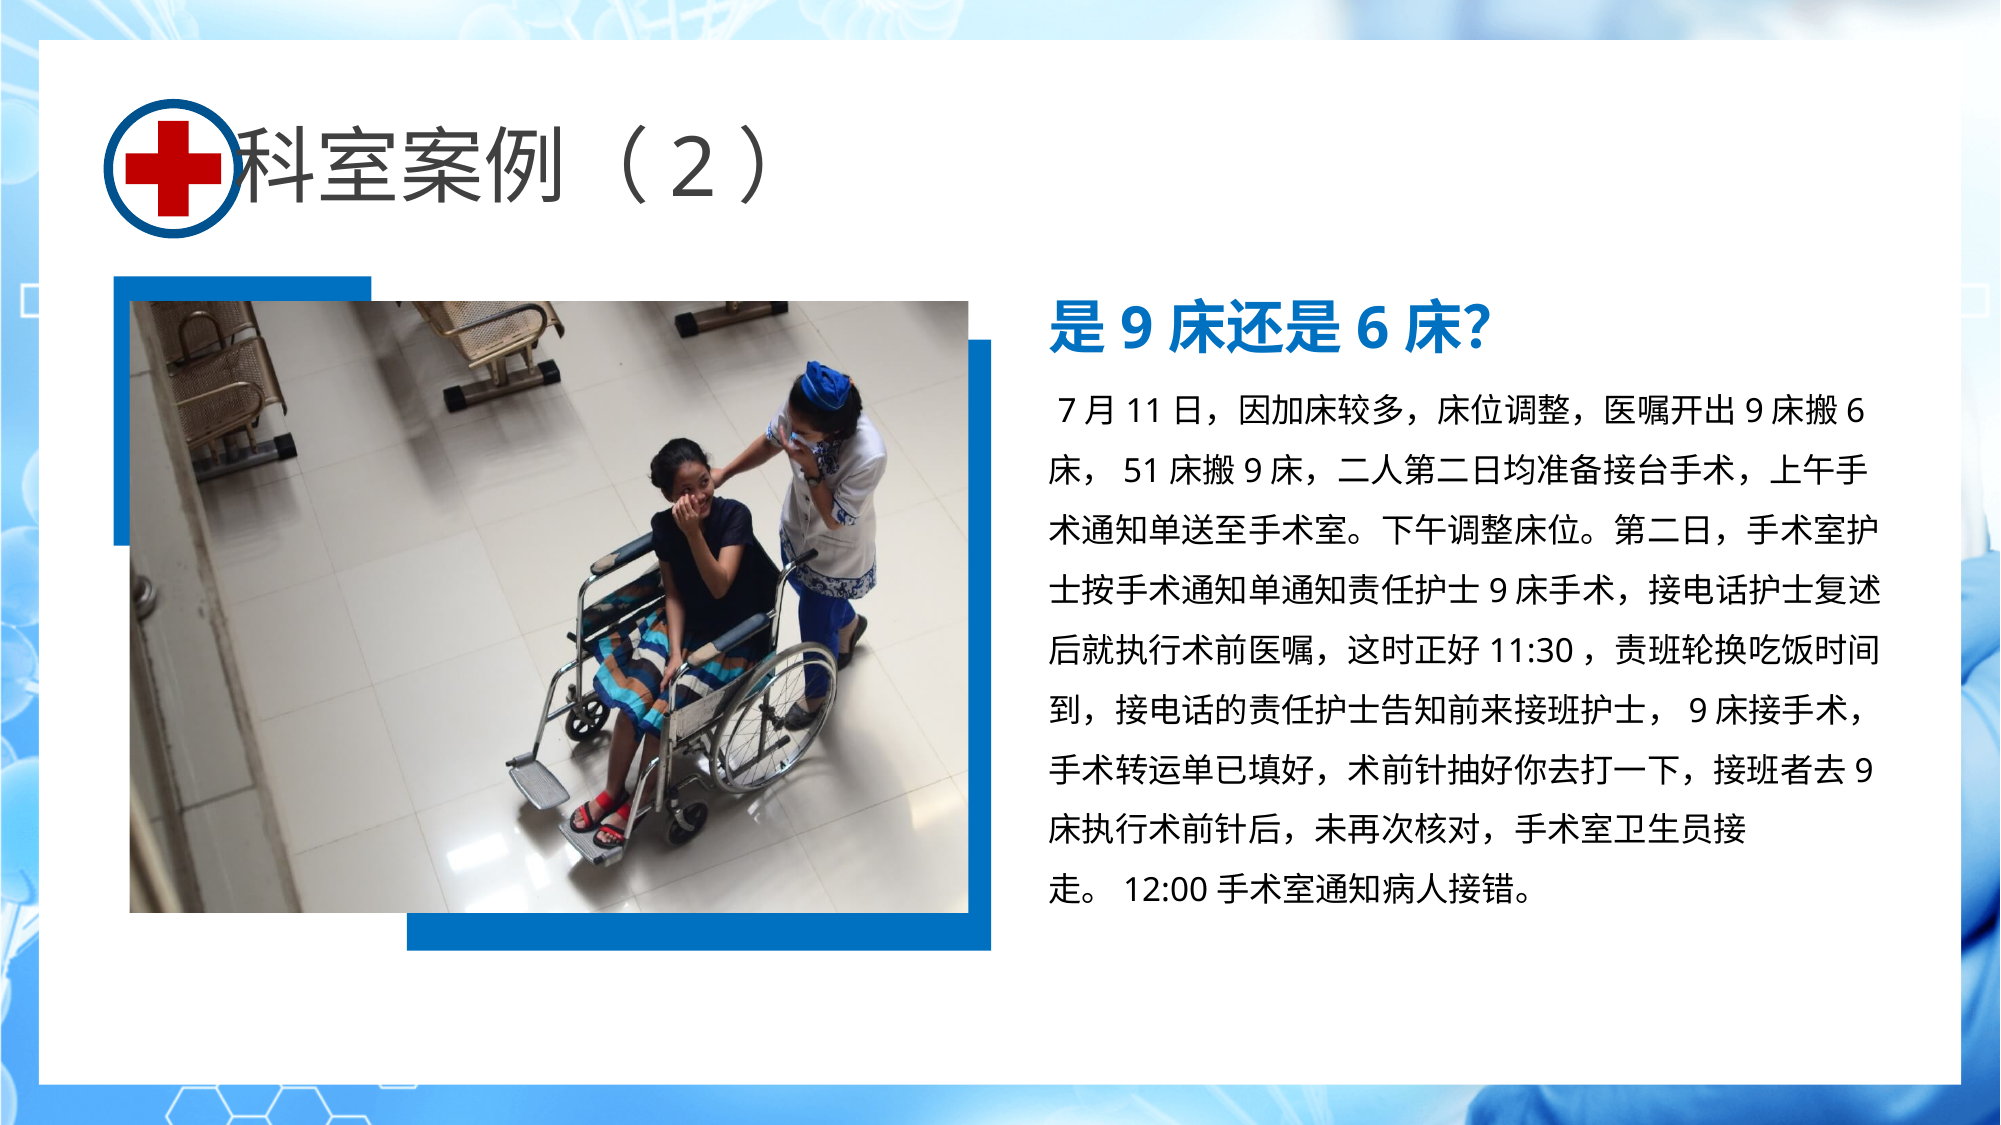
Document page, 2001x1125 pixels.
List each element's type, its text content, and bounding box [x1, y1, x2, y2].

text_box [113, 275, 372, 547]
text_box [1048, 268, 1885, 909]
text_box 科室案例（2） [218, 105, 836, 220]
picture [3, 0, 1998, 1125]
text_box [406, 339, 992, 952]
